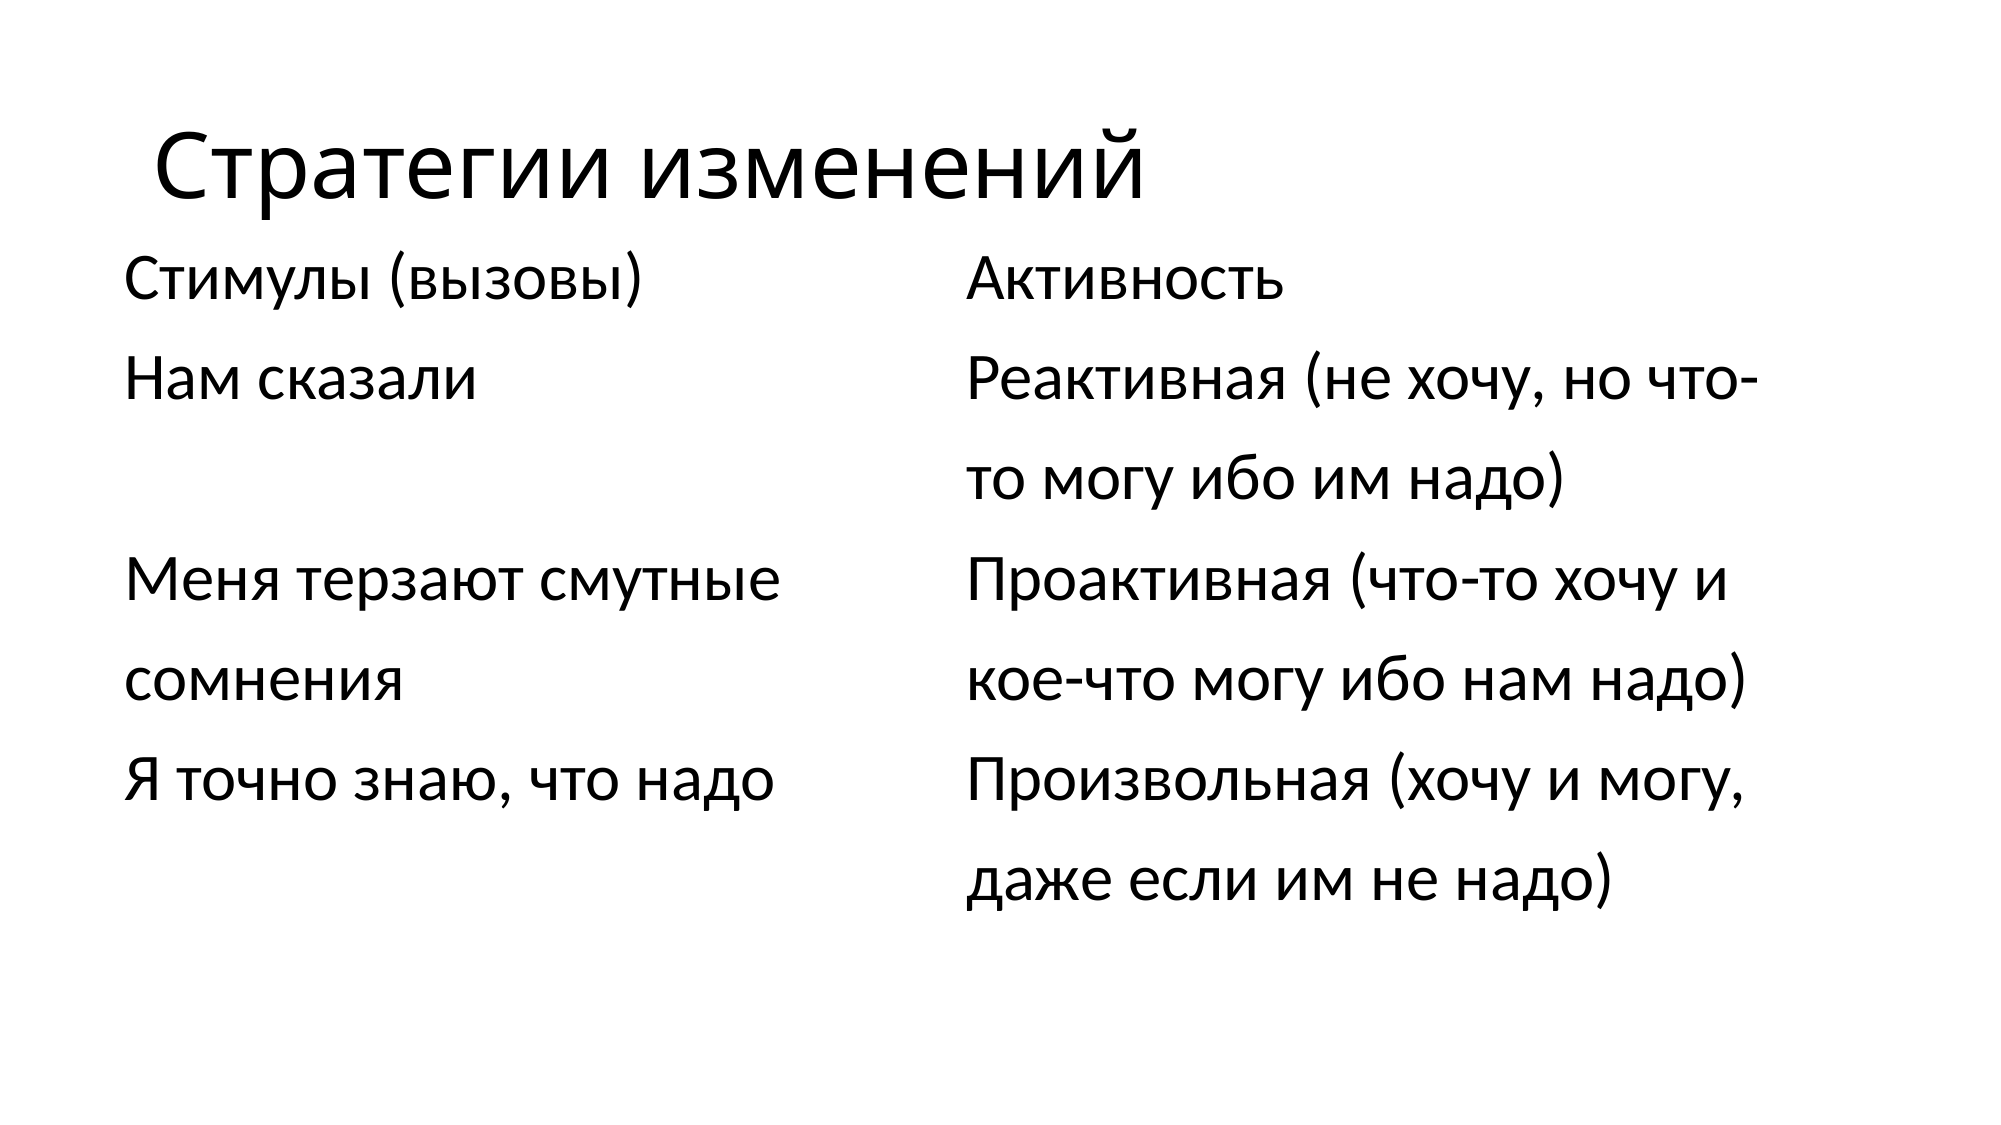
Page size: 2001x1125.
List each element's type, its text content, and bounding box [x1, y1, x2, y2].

table_cell Проактивная (что-то хочу и кое-что могу ибо нам надо) [955, 517, 1825, 717]
table_cell Меня терзают смутные сомнения [113, 517, 955, 717]
table_cell Я точно знаю, что надо [113, 717, 955, 917]
table_header Стимулы (вызовы) [113, 216, 955, 316]
title Стратегии изменений [137, 59, 1863, 278]
table_cell Реактивная (не хочу, но что-то могу ибо им надо) [955, 316, 1825, 517]
table_header Активность [955, 216, 1825, 316]
table_cell Произвольная (хочу и могу, даже если им не надо) [955, 717, 1825, 917]
table_cell Нам сказали [113, 316, 955, 517]
